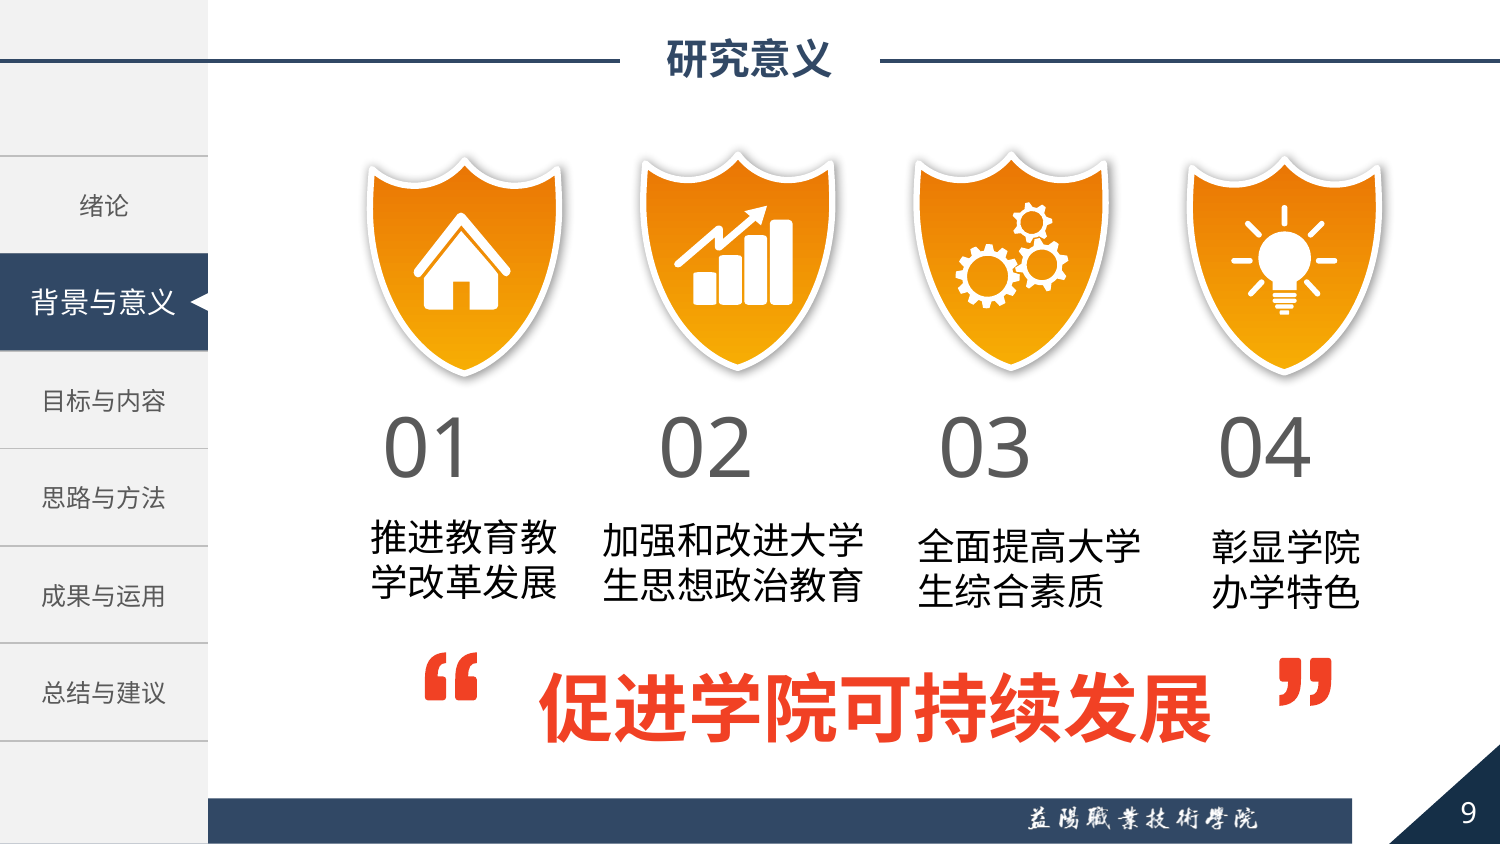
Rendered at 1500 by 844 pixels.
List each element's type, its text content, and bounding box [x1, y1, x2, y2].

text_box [424, 651, 478, 701]
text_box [369, 159, 560, 375]
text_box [1189, 158, 1380, 373]
text_box 04 [1202, 386, 1328, 502]
text_box 推进教育教学改革发展 [355, 506, 605, 612]
picture [1007, 790, 1303, 844]
text_box 01 [367, 386, 492, 502]
text_box 研究意义 [620, 25, 880, 91]
text_box 彰显学院办学特色 [1196, 516, 1406, 622]
text_box 02 [643, 386, 769, 502]
text_box 03 [923, 386, 1048, 502]
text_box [1278, 657, 1332, 707]
text_box 加强和改进大学生思想政治教育 [587, 509, 897, 615]
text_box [642, 154, 833, 369]
text_box 全面提高大学生综合素质 [902, 515, 1163, 620]
text_box 促进学院可持续发展 [523, 654, 1287, 759]
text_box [915, 154, 1107, 369]
